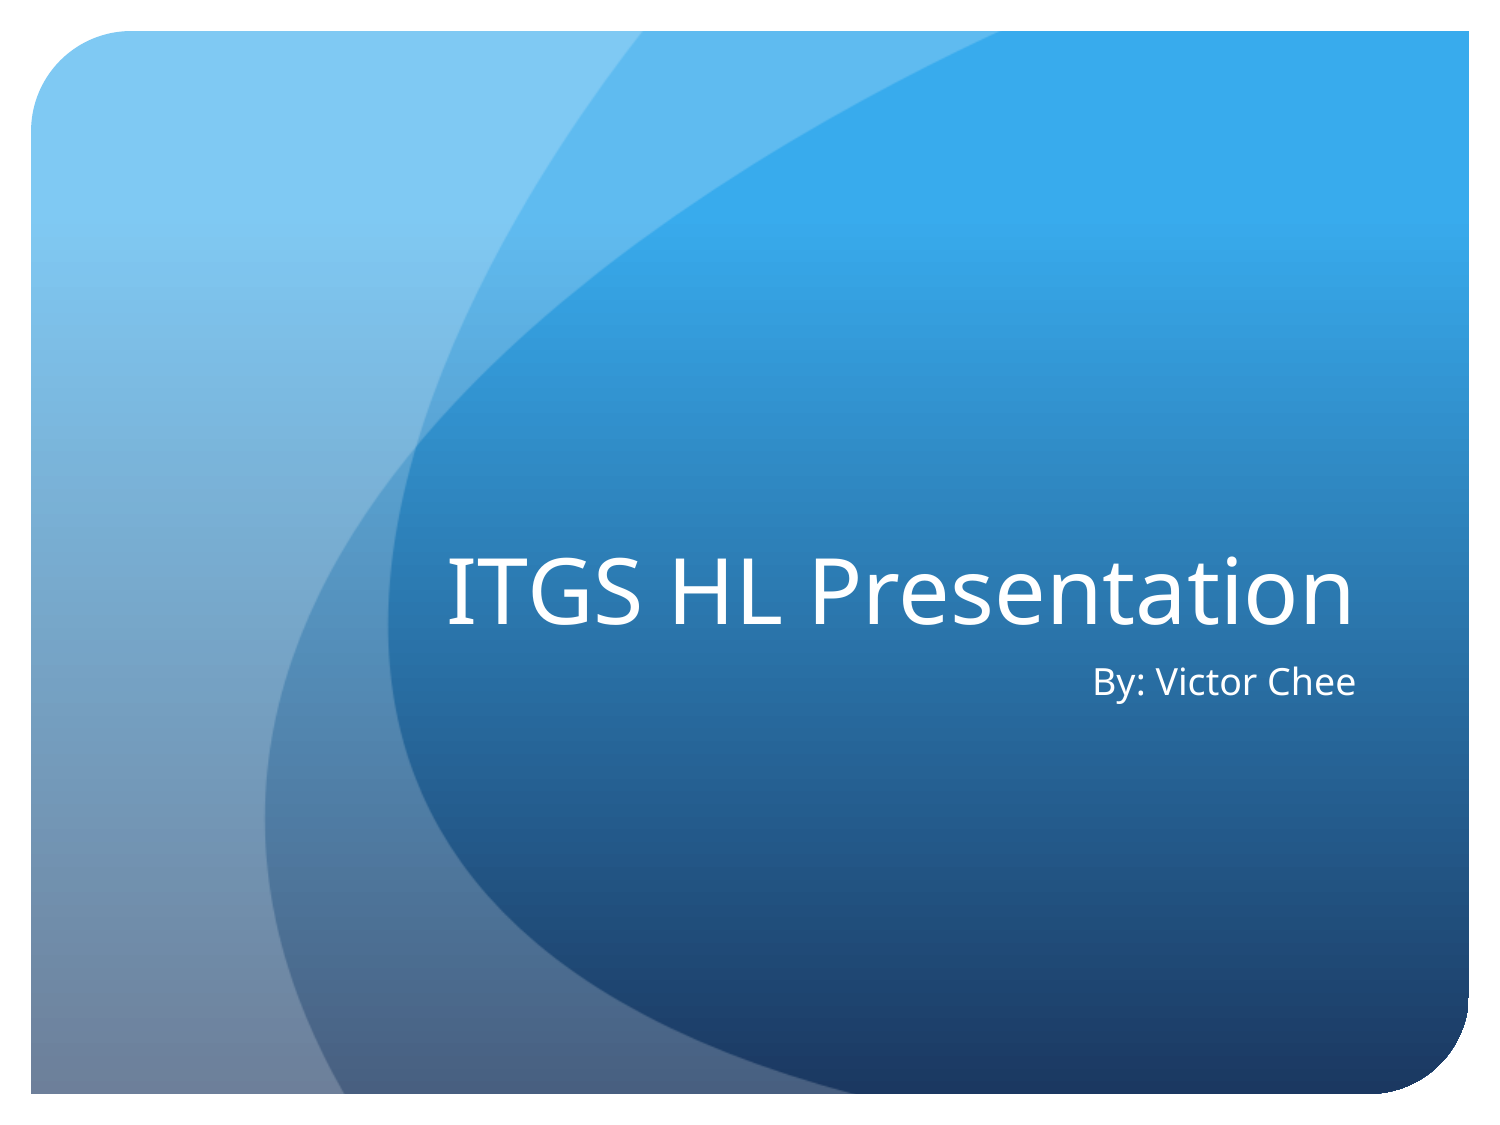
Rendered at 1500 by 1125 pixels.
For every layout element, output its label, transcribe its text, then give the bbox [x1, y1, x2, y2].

title ITGS HL Presentation [262, 408, 1372, 650]
subtitle By: Victor Chee [262, 650, 1372, 939]
picture [25, 30, 1474, 1095]
